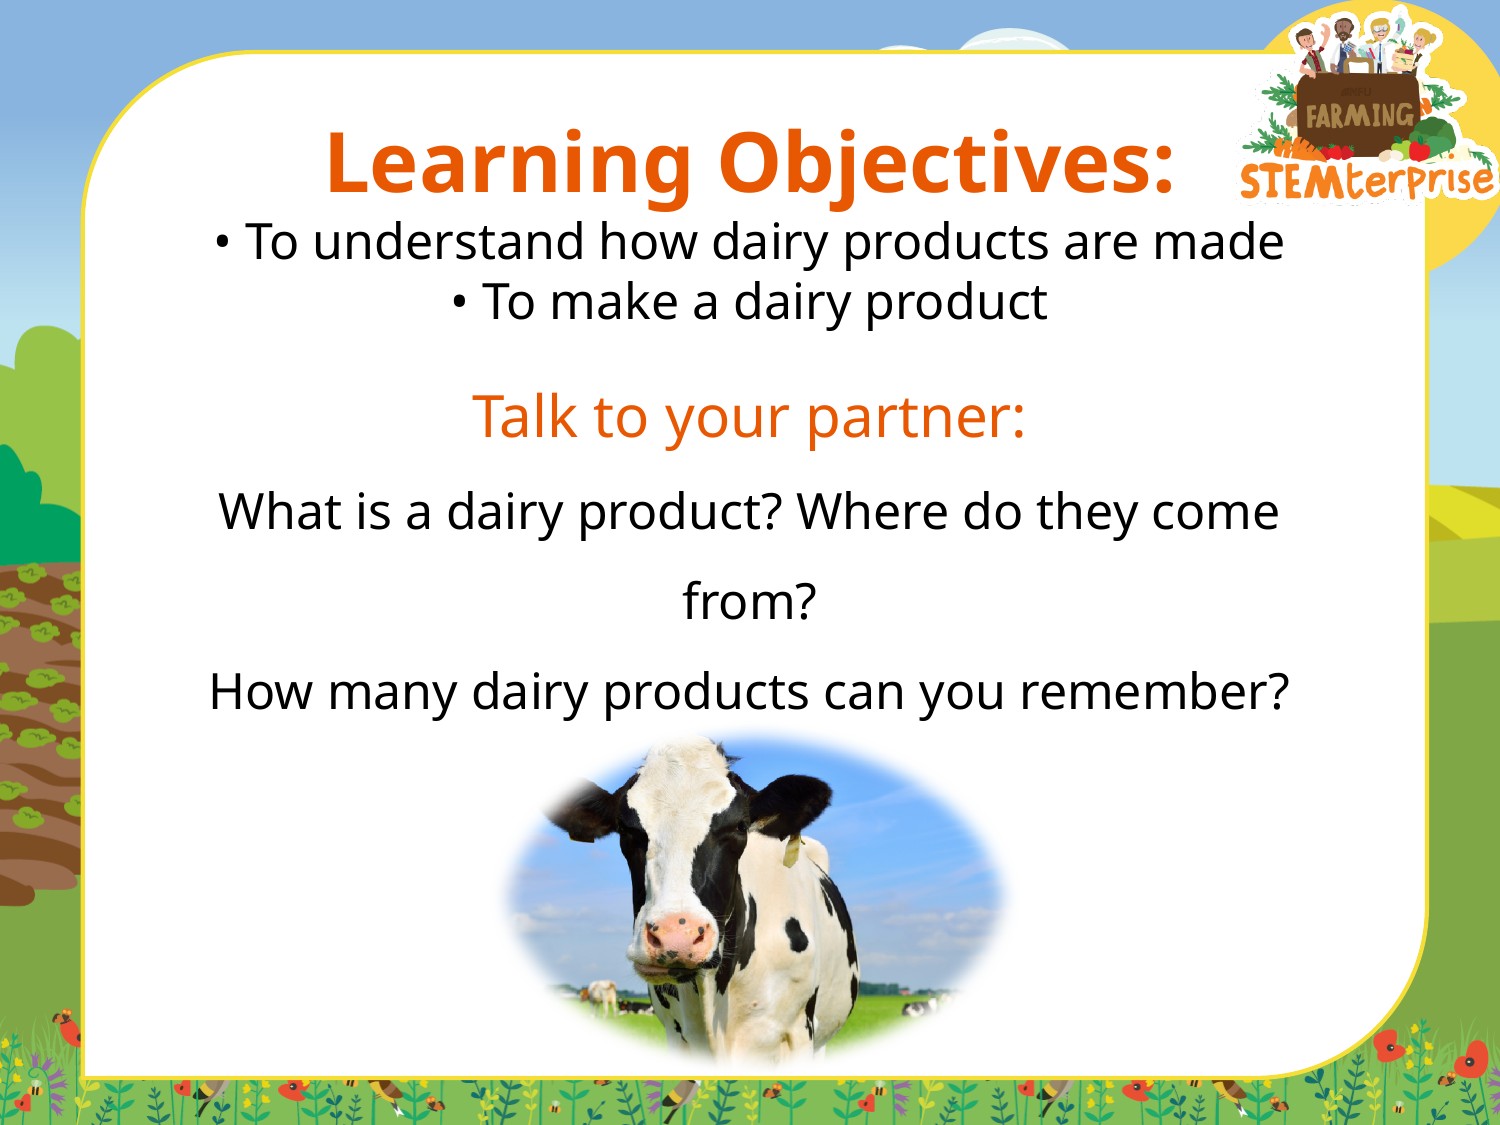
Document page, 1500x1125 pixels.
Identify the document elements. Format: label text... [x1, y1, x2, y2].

text_box Learning Objectives: • To understand how dairy products are made • To make a dairy product Talk to your partner: What is a dairy product? Where do they come from? How many dairy products can you remember? [171, 101, 1329, 727]
picture [0, 0, 1500, 1125]
text_box [80, 49, 1228, 1081]
text_box [1026, 214, 1430, 1081]
